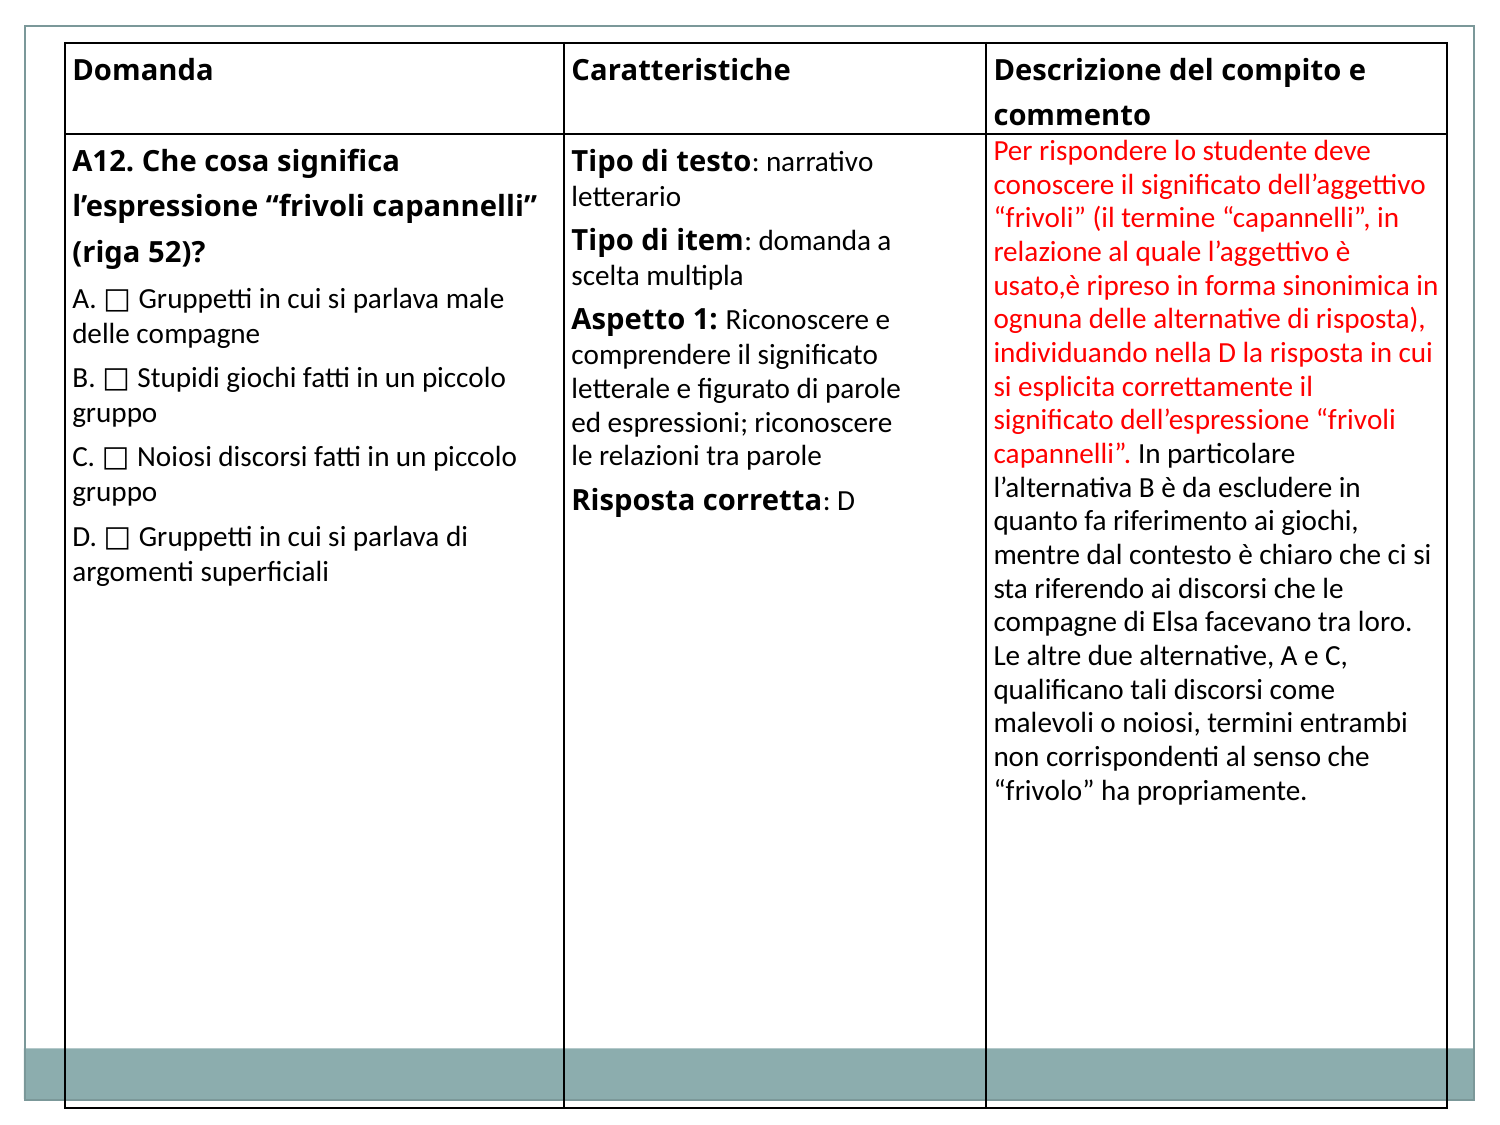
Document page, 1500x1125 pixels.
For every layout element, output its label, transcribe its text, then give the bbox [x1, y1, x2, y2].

table_header Caratteristiche [565, 44, 985, 133]
table_cell Tipo di testo: narrativo letterario Tipo di item: domanda a scelta multipla Aspetto 1: Riconoscere e comprendere il significato letterale e figurato di parole ed espressioni; riconoscere le relazioni tra parole Risposta corretta: D [565, 135, 985, 1107]
table_cell Per rispondere lo studente deve conoscere il significato dell’aggettivo “frivoli” (il termine “capannelli”, in relazione al quale l’aggettivo è usato,è ripreso in forma sinonimica in ognuna delle alternative di risposta), individuando nella D la risposta in cui si esplicita correttamente il significato dell’espressione “frivoli capannelli”. In particolare l’alternativa B è da escludere in quanto fa riferimento ai giochi, mentre dal contesto è chiaro che ci si sta riferendo ai discorsi che le compagne di Elsa facevano tra loro. Le altre due alternative, A e C, qualificano tali discorsi come malevoli o noiosi, termini entrambi non corrispondenti al senso che “frivolo” ha propriamente. [987, 135, 1446, 1107]
table_header Descrizione del compito e commento [987, 44, 1446, 133]
table_cell A12. Che cosa significa l’espressione “frivoli capannelli” (riga 52)? A. □ Gruppetti in cui si parlava male delle compagne B. □ Stupidi giochi fatti in un piccolo gruppo C. □ Noiosi discorsi fatti in un piccolo gruppo D. □ Gruppetti in cui si parlava di argomenti superficiali [66, 135, 563, 1107]
table_header Domanda [66, 44, 563, 133]
